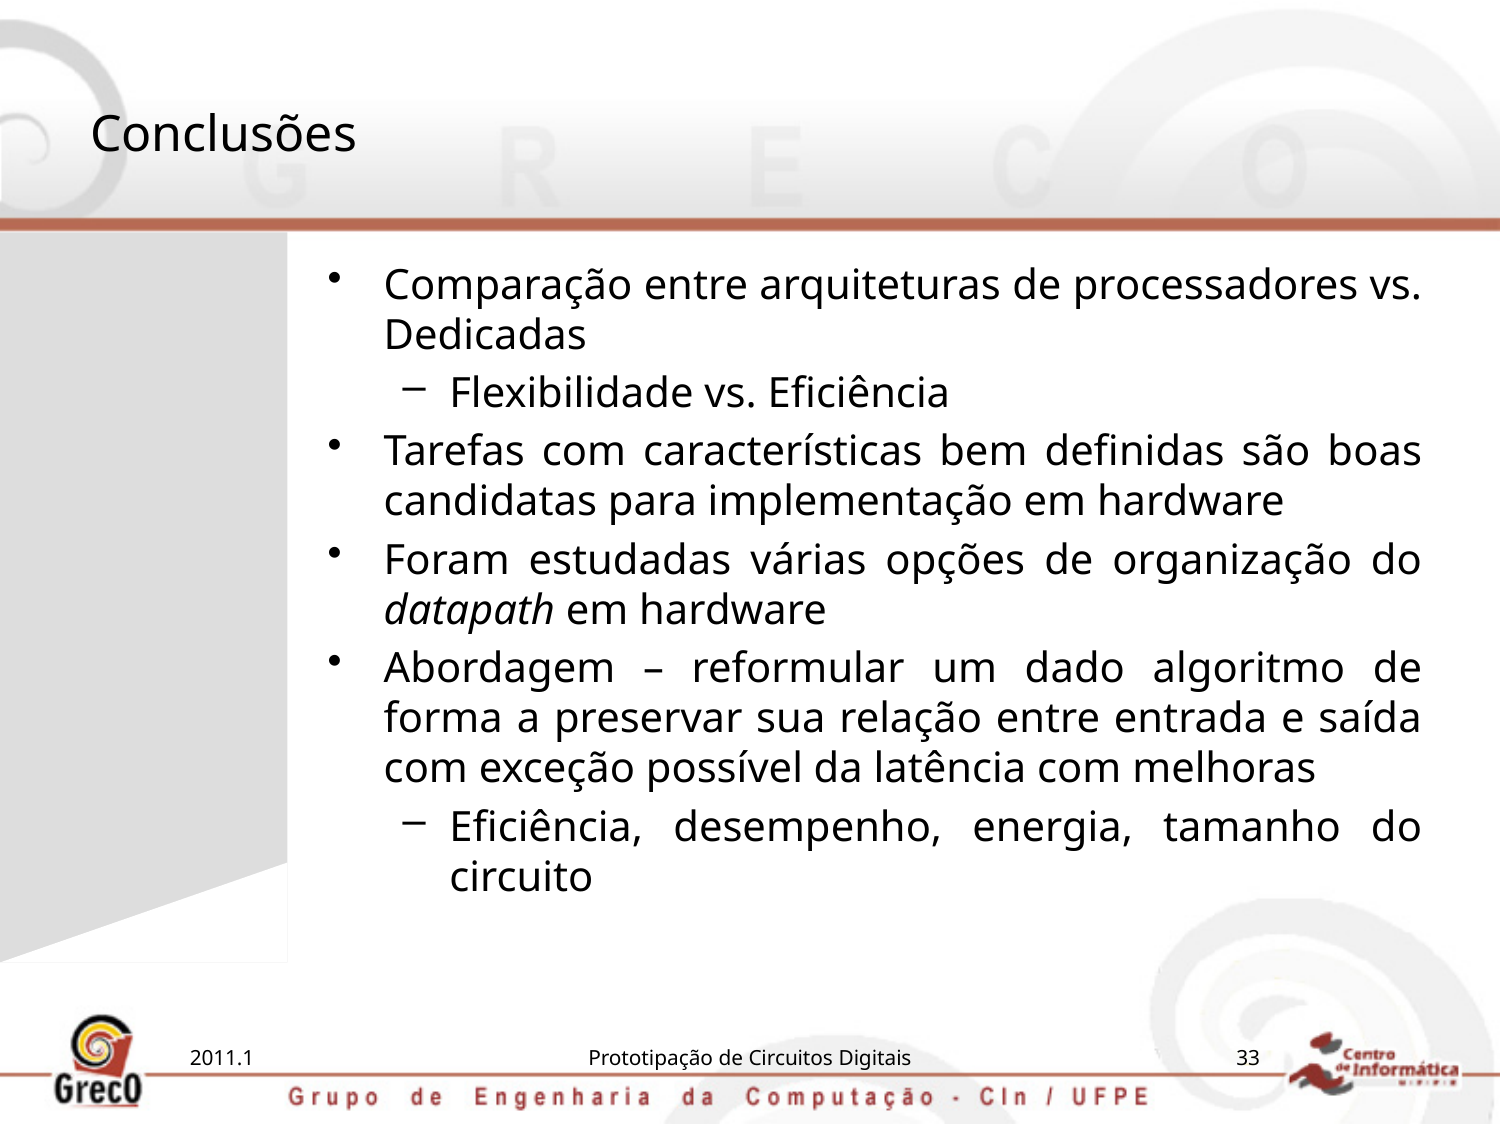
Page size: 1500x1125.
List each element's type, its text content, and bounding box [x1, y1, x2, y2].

slide_number 33 [1037, 1037, 1276, 1113]
footer Prototipação de Circuitos Digitais [512, 1037, 988, 1113]
slide_number 2011.1 [174, 1037, 488, 1113]
picture [0, 1, 1500, 1124]
list Comparação entre arquiteturas de processadores vs. Dedicadas Flexibilidade vs. Eficiência Tarefas com características bem definidas são boas candidatas para implementação em hardware Foram estudadas várias opções de organização do datapath em hardware Abordagem – reformular um dado algoritmo de forma a preservar sua relação entre entrada e saída com exceção possível da latência com melhoras Eficiência, desempenho, energia, tamanho do circuito [312, 249, 1438, 1001]
title Conclusões [74, 37, 1463, 226]
